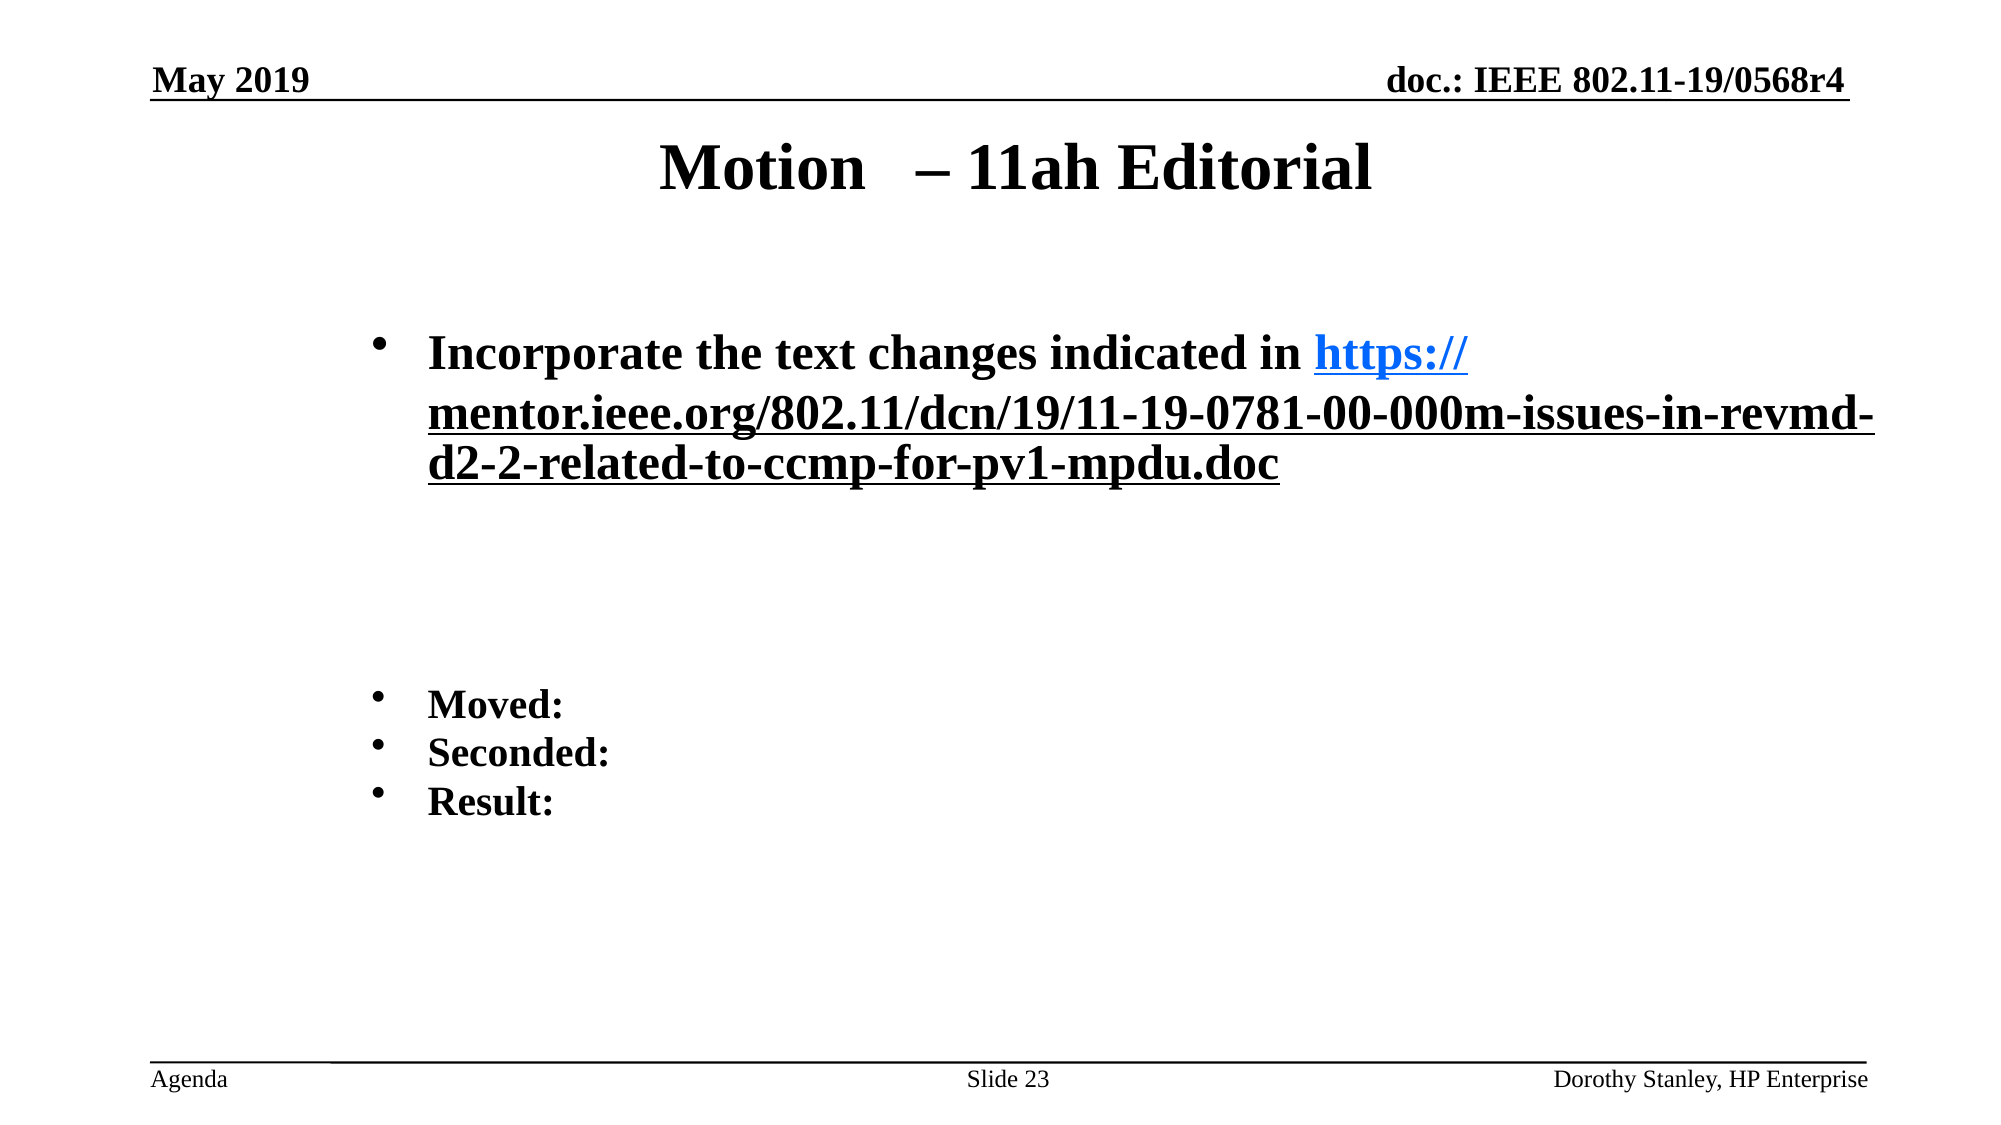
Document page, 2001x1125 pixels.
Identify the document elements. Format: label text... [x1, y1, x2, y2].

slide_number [152, 54, 567, 100]
title Motion – 11ah Editorial [200, 75, 1850, 250]
slide_number Slide 23 [966, 1062, 1051, 1093]
list Incorporate the text changes indicated in https://mentor.ieee.org/802.11/dcn/19/11-19-0781-00-000m-issues-in-revmd-d2-2-related-to-ccmp-for-pv1-mpdu.doc Moved: Seconded: Result: [356, 251, 1911, 1002]
footer Dorothy Stanley, HP Enterprise [1549, 1062, 1869, 1093]
